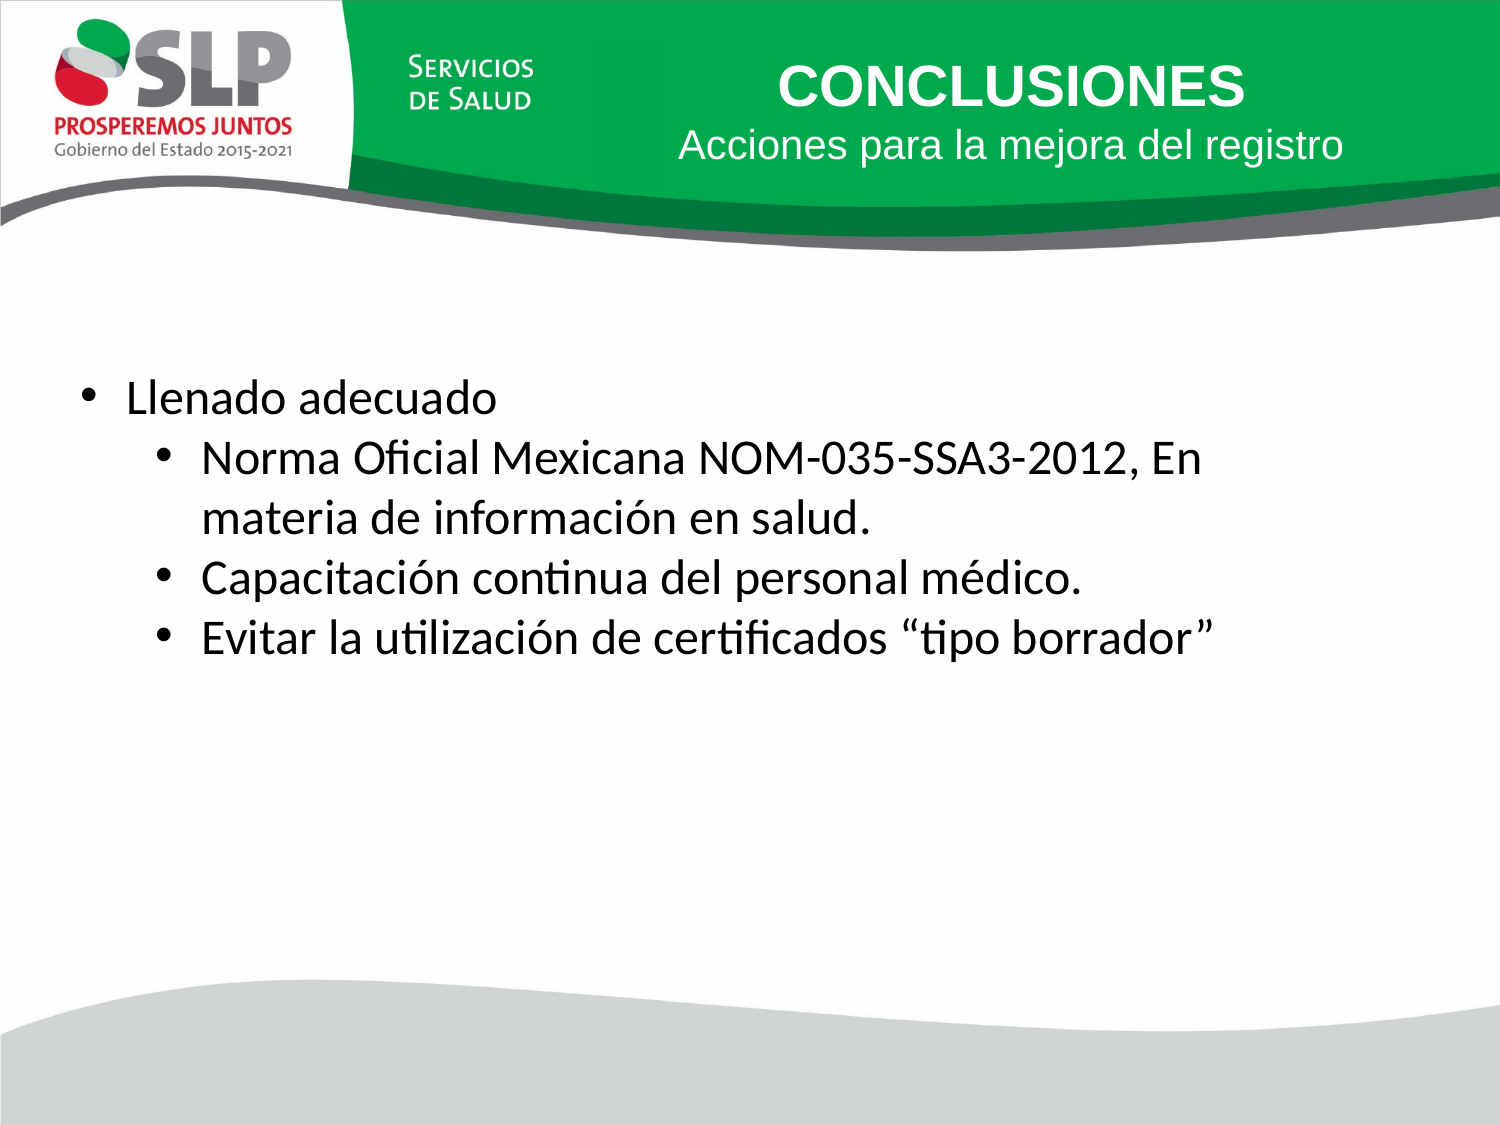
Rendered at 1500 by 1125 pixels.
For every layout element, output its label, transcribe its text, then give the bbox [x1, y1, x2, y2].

text_box Llenado adecuado Norma Oficial Mexicana NOM-035-SSA3-2012, En materia de información en salud. Capacitación continua del personal médico. Evitar la utilización de certificados “tipo borrador” [72, 296, 1374, 732]
text_box CONCLUSIONES Acciones para la mejora del registro [663, 40, 1360, 176]
picture [0, 0, 1500, 1125]
